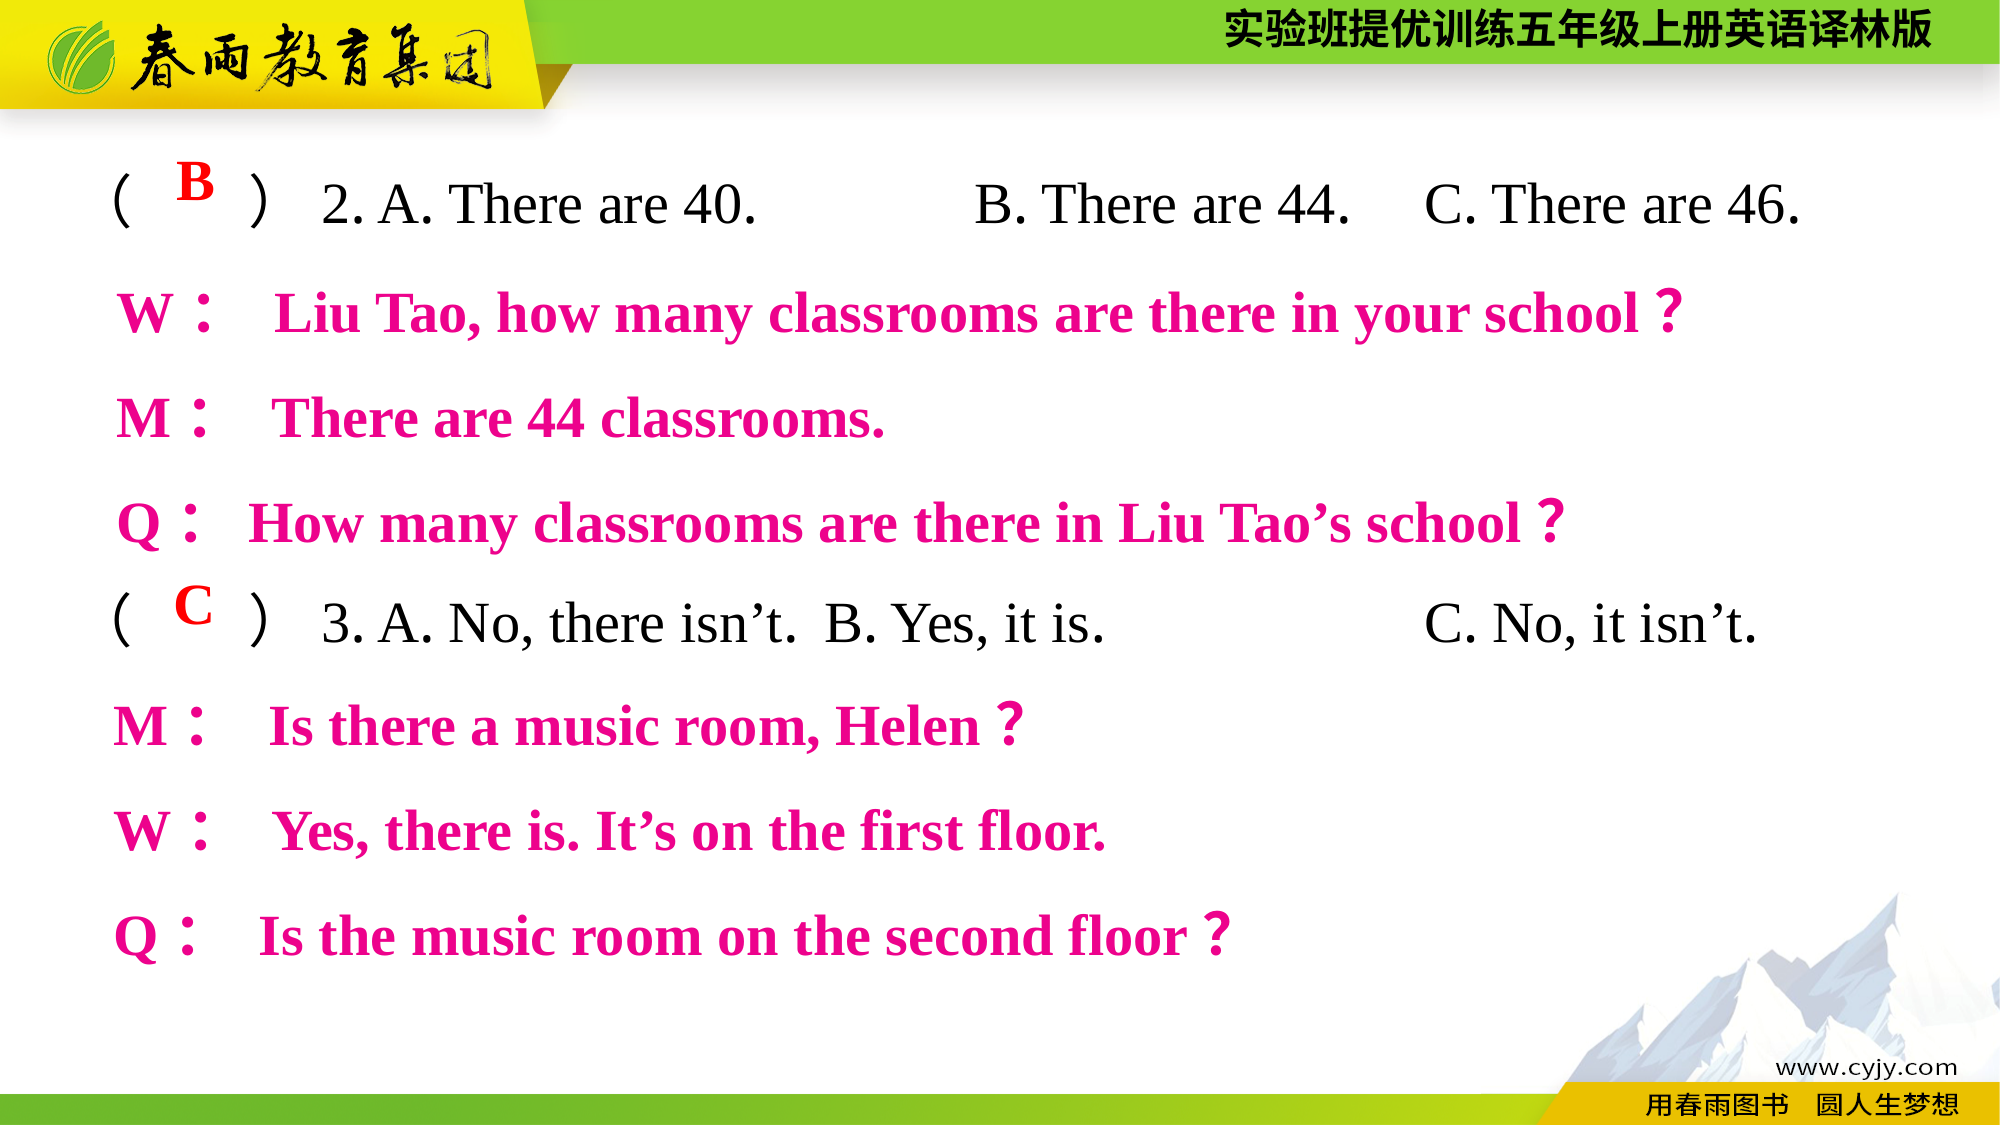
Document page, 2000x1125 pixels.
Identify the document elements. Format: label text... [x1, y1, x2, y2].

text_box B [161, 135, 231, 220]
list （ ）2. A. There are 40. B. There are 44. C. There are 46. （ ）3. A. No, there isn’t. B. Yes, it is. C. No, it isn’t. [59, 122, 1944, 668]
picture [0, 0, 2000, 1125]
text_box M： Is there a music room, Helen？ W： Yes, there is. It’s on the first floor. Q： Is the music room on the second floor？ [99, 645, 1461, 975]
text_box W： Liu Tao, how many classrooms are there in your school？ M： There are 44 classrooms. Q：How many classrooms are there in Liu Tao’s school？ [102, 231, 1863, 562]
text_box C [158, 559, 231, 645]
